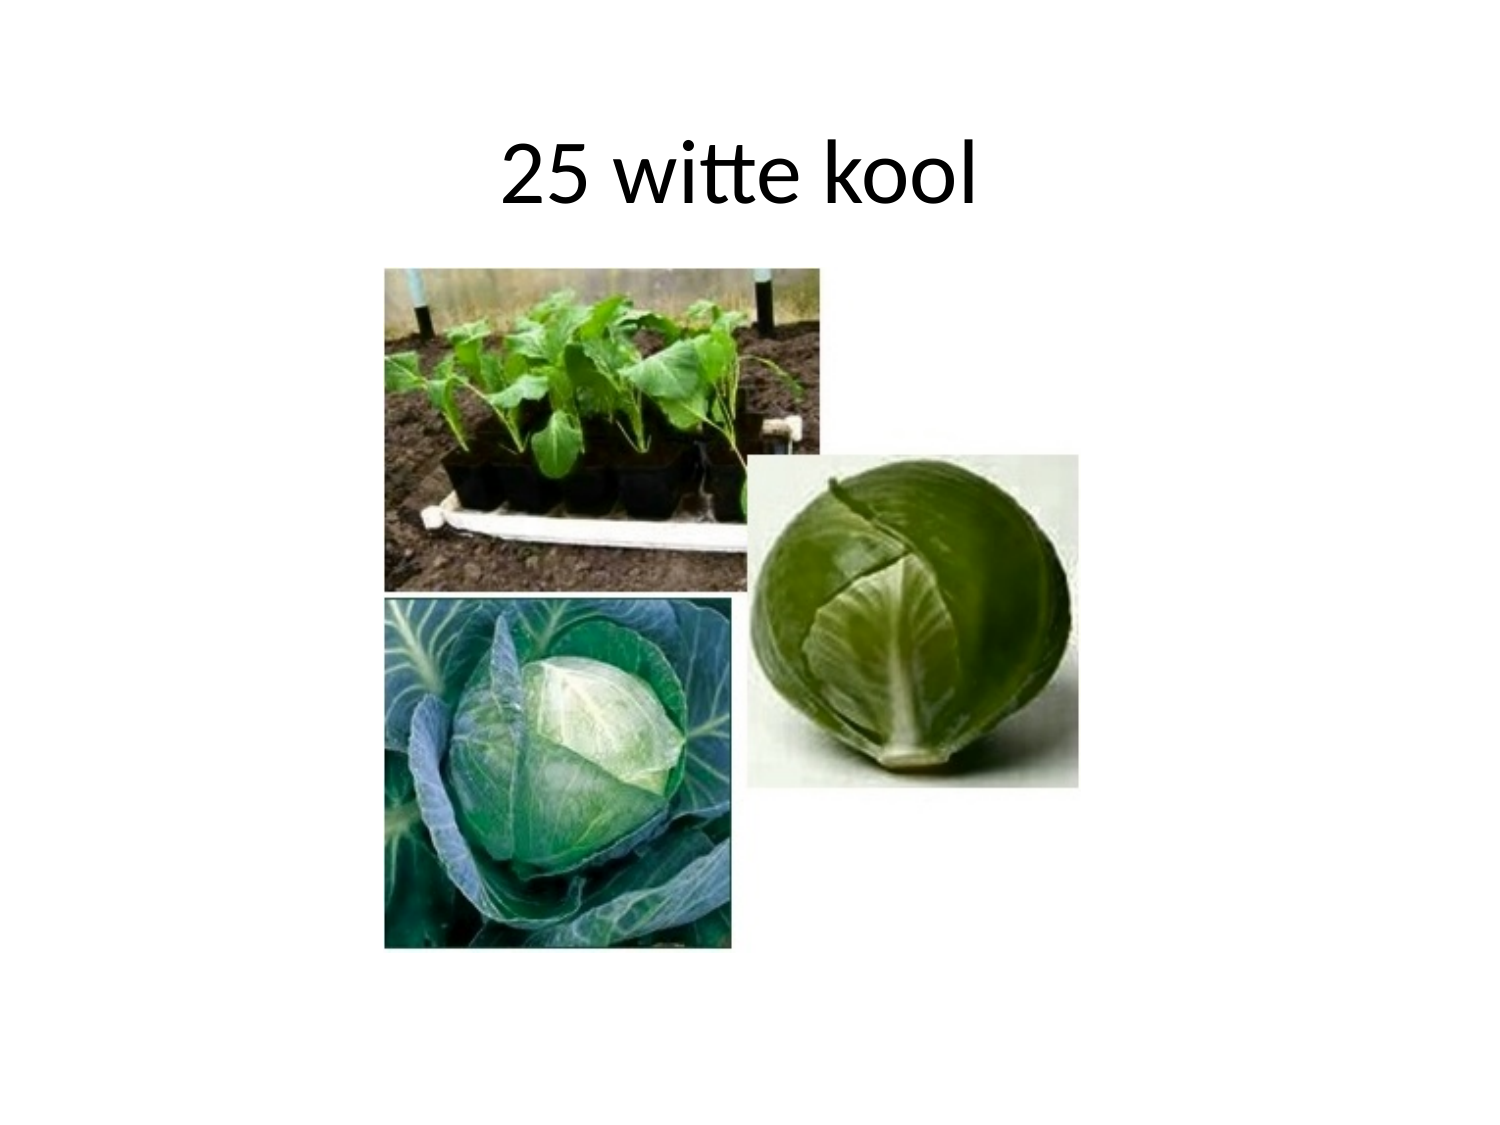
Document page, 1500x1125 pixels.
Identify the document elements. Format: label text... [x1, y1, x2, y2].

title 25 witte kool [112, 78, 1388, 256]
picture [383, 266, 1081, 953]
